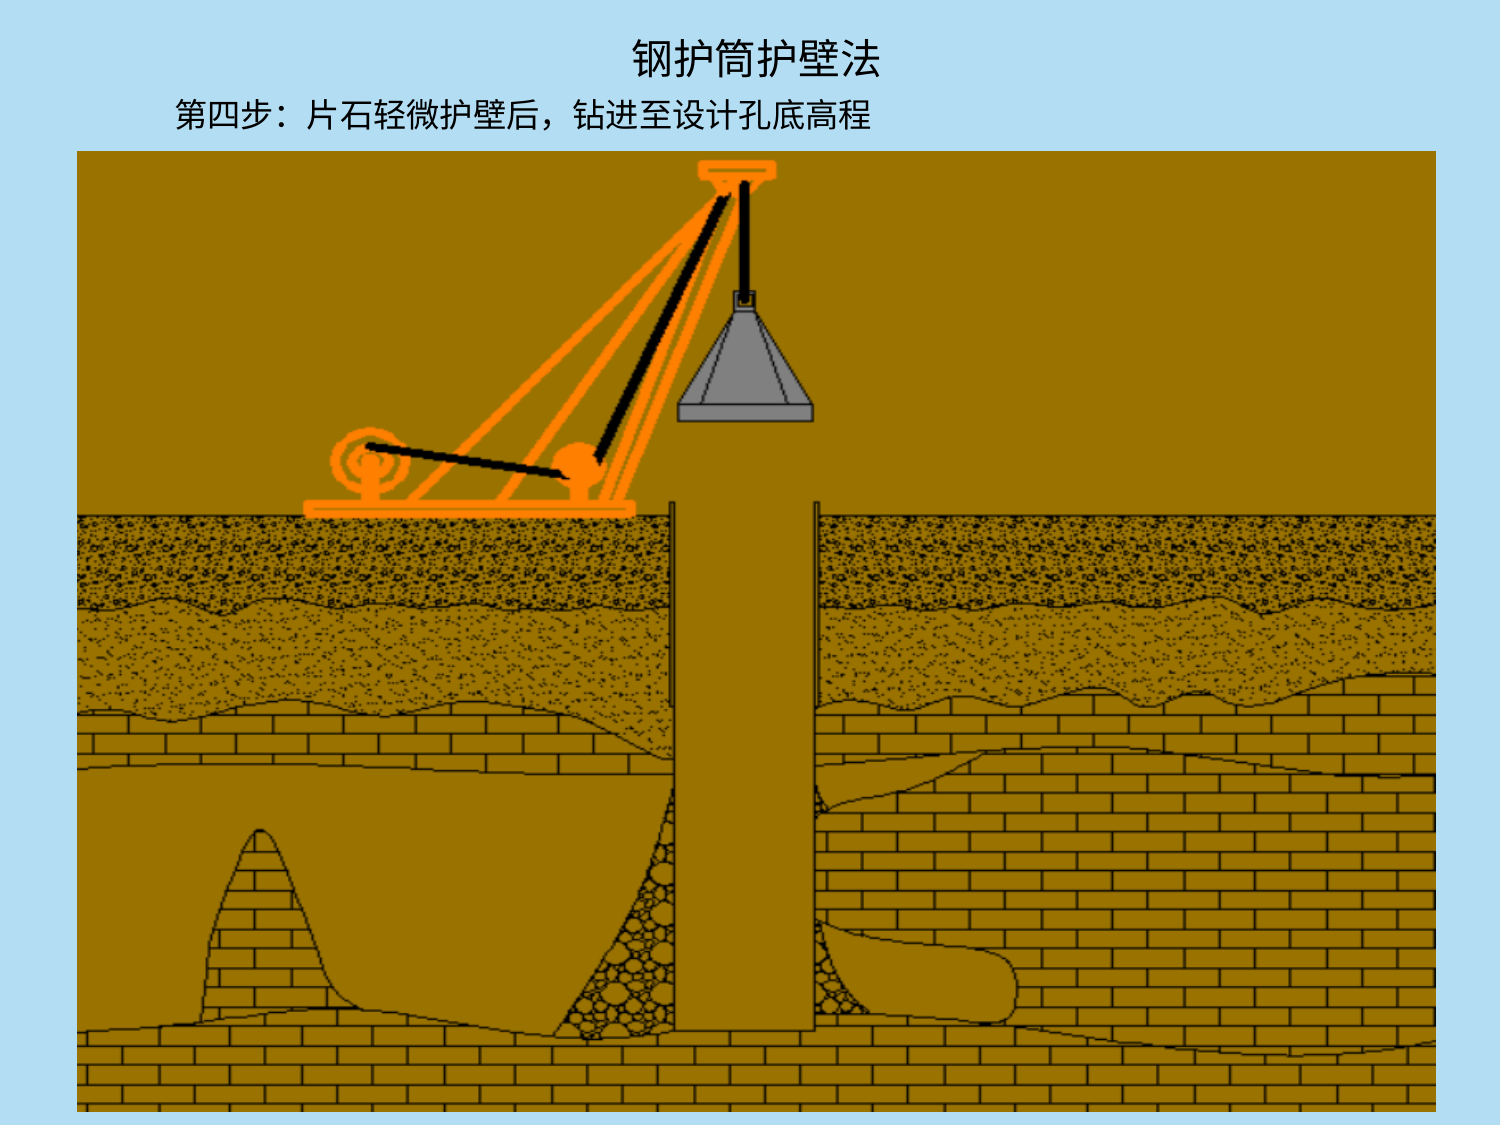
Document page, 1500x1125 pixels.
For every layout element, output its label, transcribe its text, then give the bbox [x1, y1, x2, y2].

text_box 钢护筒护壁法 第四步：片石轻微护壁后，钻进至设计孔底高程 [159, 30, 1354, 149]
picture [77, 151, 1436, 1112]
